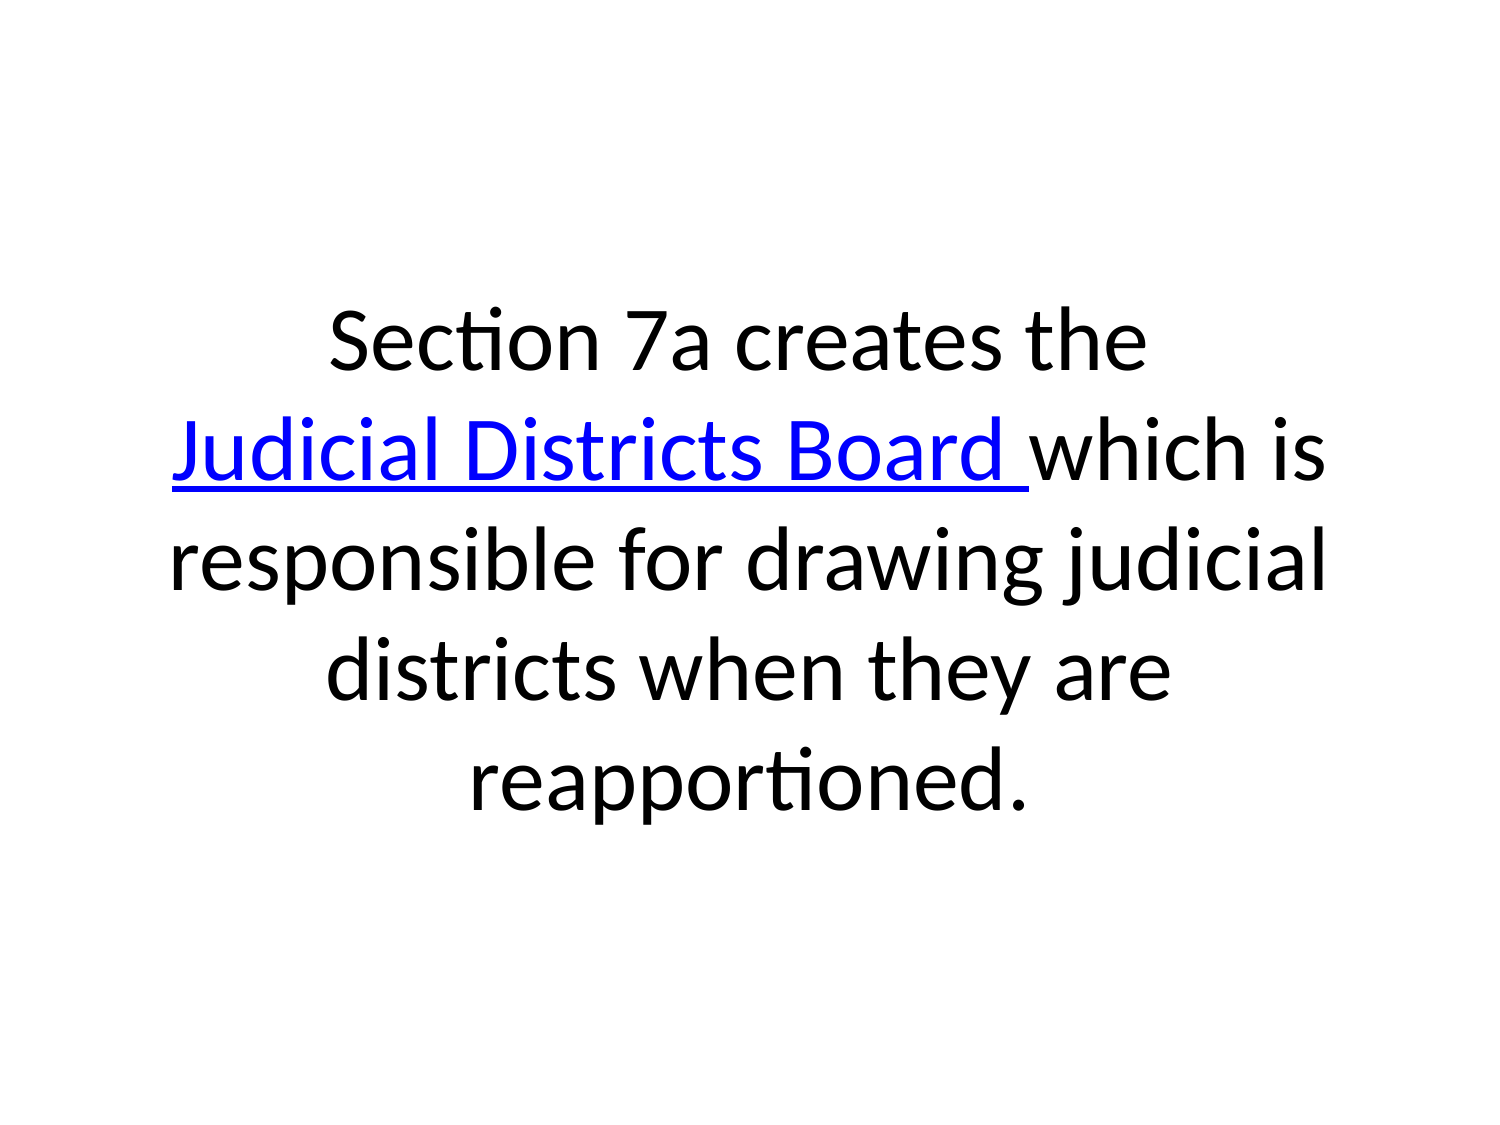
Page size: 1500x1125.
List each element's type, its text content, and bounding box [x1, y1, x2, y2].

title Section 7a creates the Judicial Districts Board which is responsible for drawing judicial districts when they are reapportioned. [74, 44, 1426, 1063]
